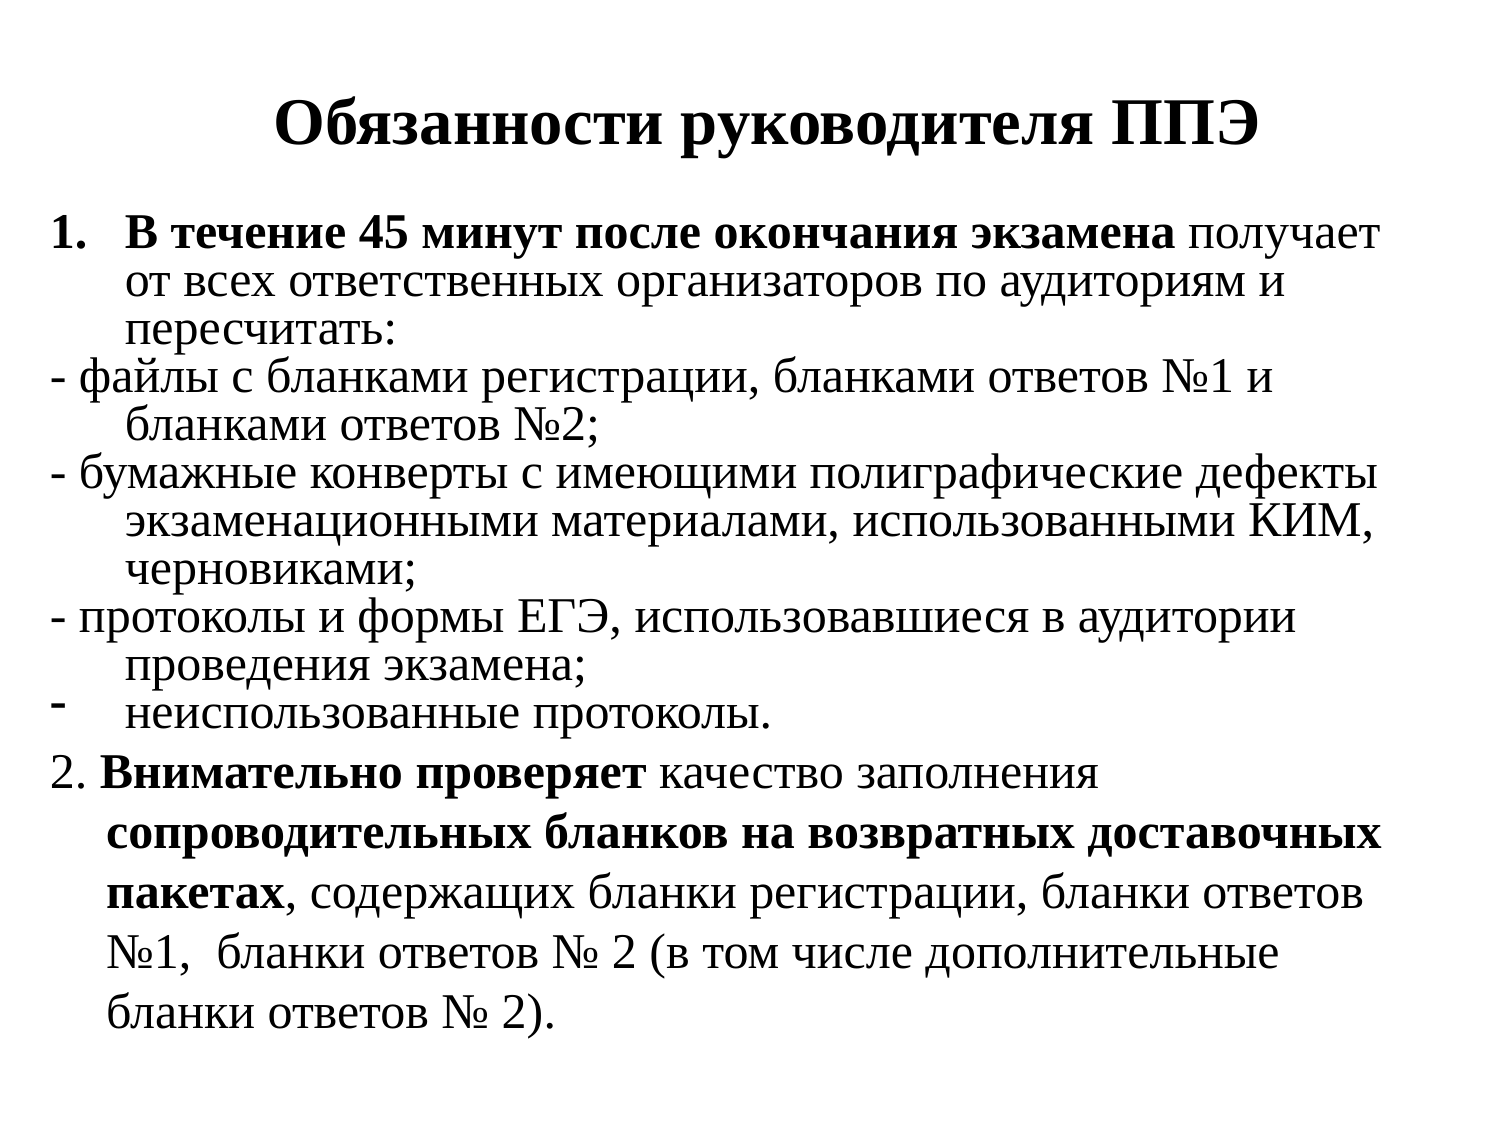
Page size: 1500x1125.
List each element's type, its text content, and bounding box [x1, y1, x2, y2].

text_box Обязанности руководителя ППЭ [82, 70, 1454, 165]
text_box В течение 45 минут после окончания экзамена получает от всех ответственных организаторов по аудиториям и пересчитать: - файлы с бланками регистрации, бланками ответов №1 и бланками ответов №2; - бумажные конверты с имеющими полиграфические дефекты экзаменационными материалами, использованными КИМ, черновиками; - протоколы и формы ЕГЭ, использовавшиеся в аудитории проведения экзамена; неиспользованные протоколы. 2. Внимательно проверяет качество заполнения сопроводительных бланков на возвратных доставочных пакетах, содержащих бланки регистрации, бланки ответов №1, бланки ответов № 2 (в том числе дополнительные бланки ответов № 2). [35, 175, 1406, 1094]
